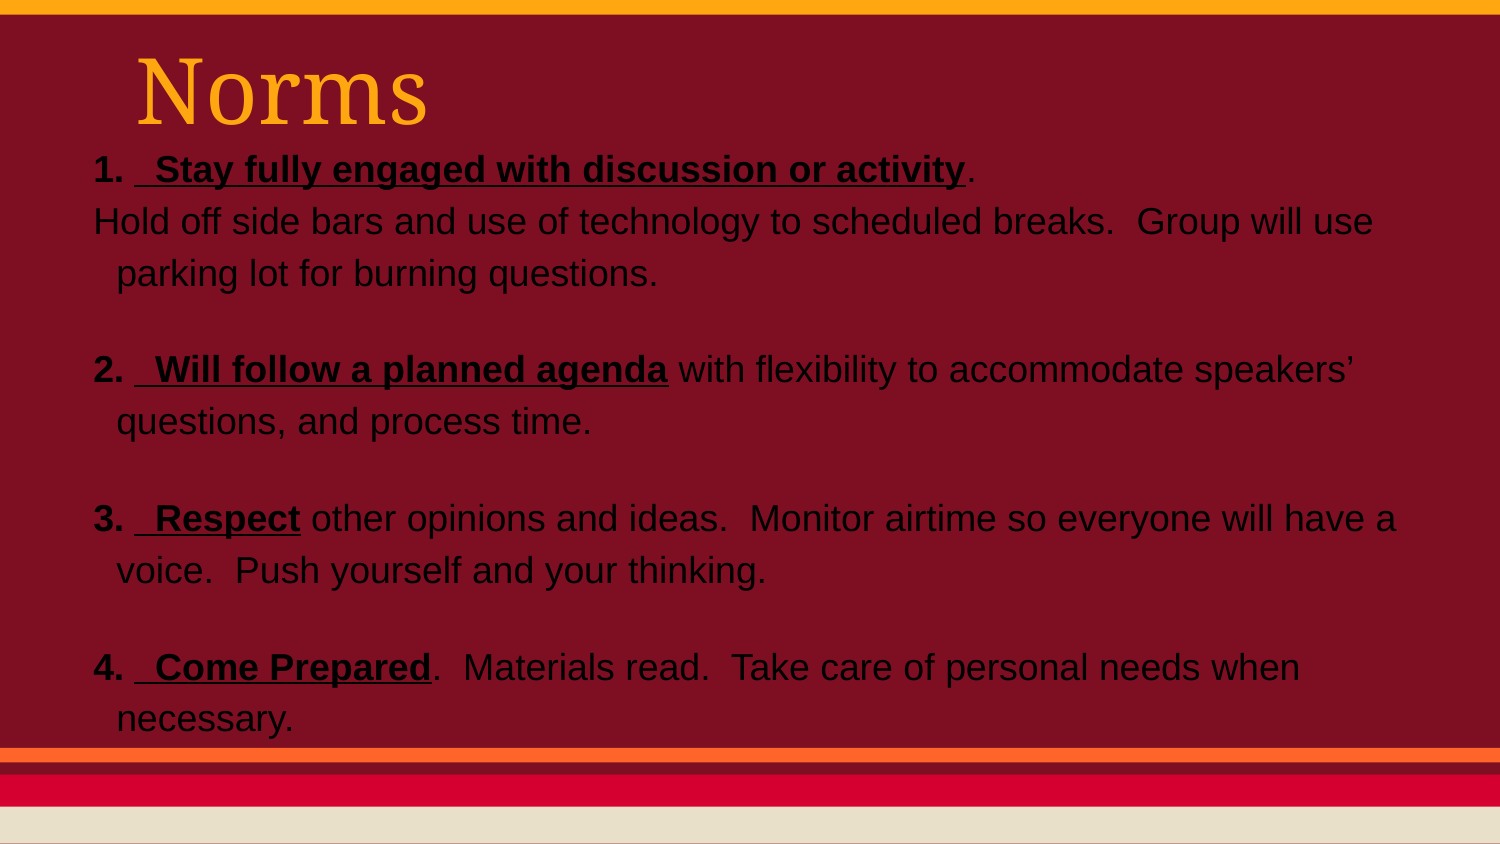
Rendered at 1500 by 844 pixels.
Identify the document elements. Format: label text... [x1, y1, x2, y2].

title Norms [75, 25, 1425, 123]
list 1. Stay fully engaged with discussion or activity. Hold off side bars and use of technology to scheduled breaks. Group will use parking lot for burning questions. 2. Will follow a planned agenda with flexibility to accommodate speakers’ questions, and process time. 3. Respect other opinions and ideas. Monitor airtime so everyone will have a voice. Push yourself and your thinking. 4. Come Prepared. Materials read. Take care of personal needs when necessary. [45, 123, 1455, 810]
